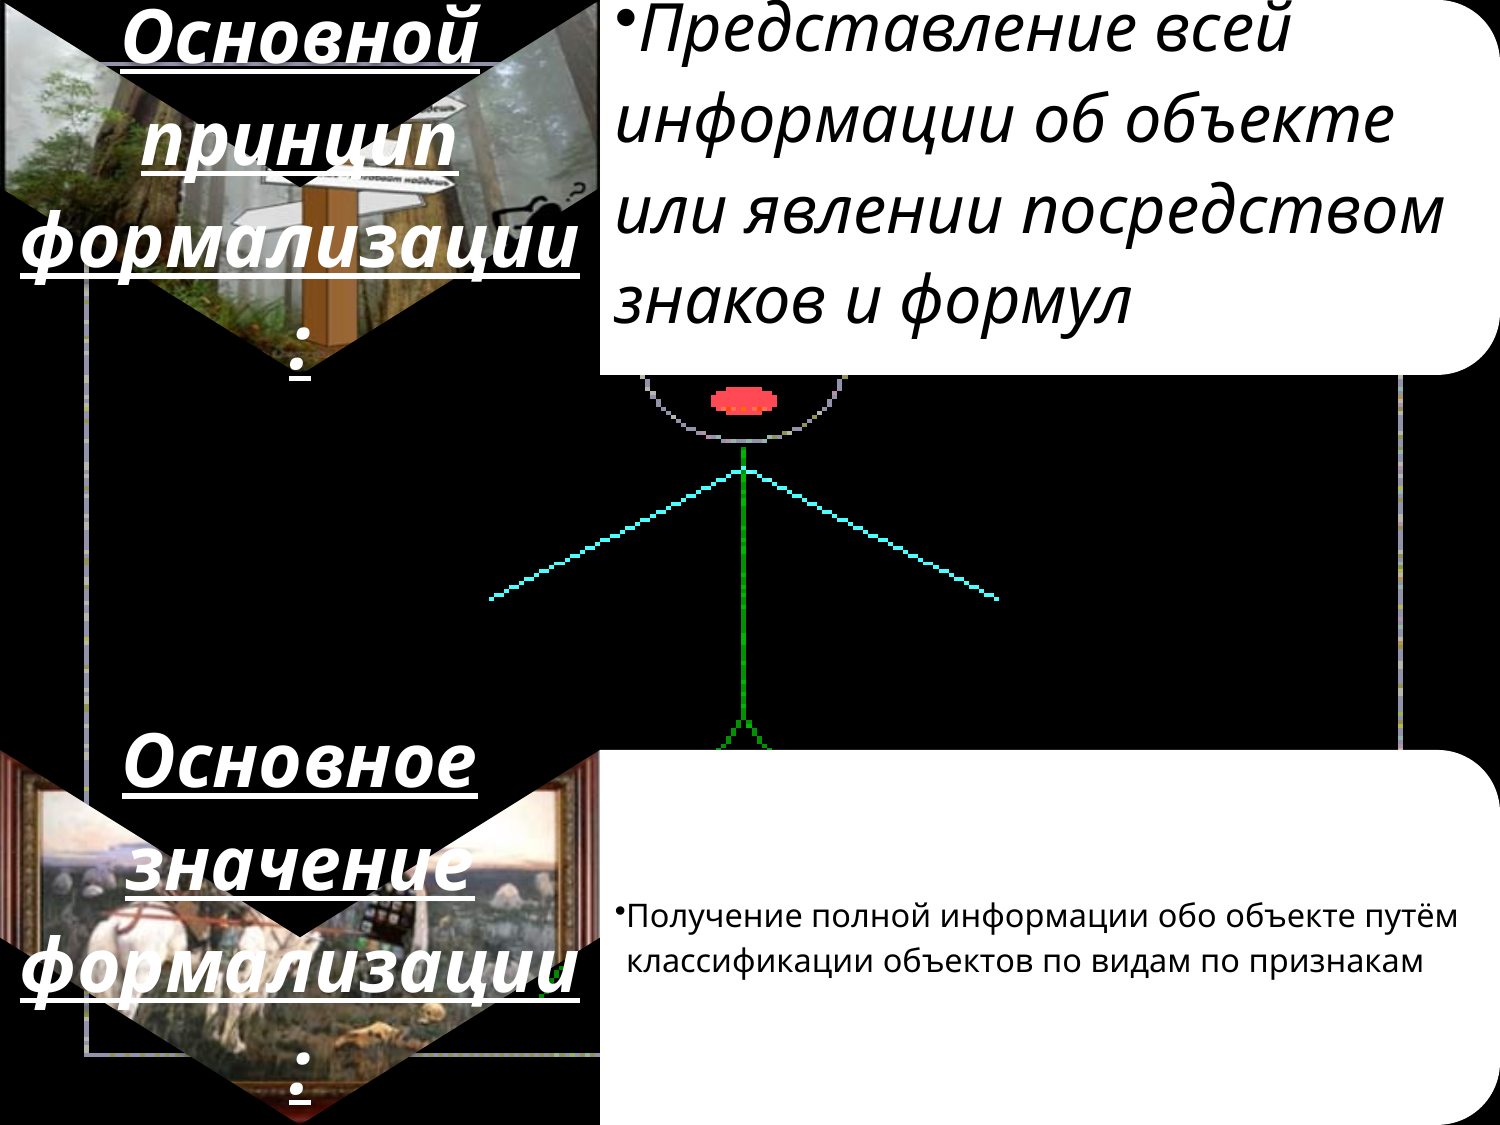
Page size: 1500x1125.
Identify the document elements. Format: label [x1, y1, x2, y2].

list [0, 0, 1500, 1125]
